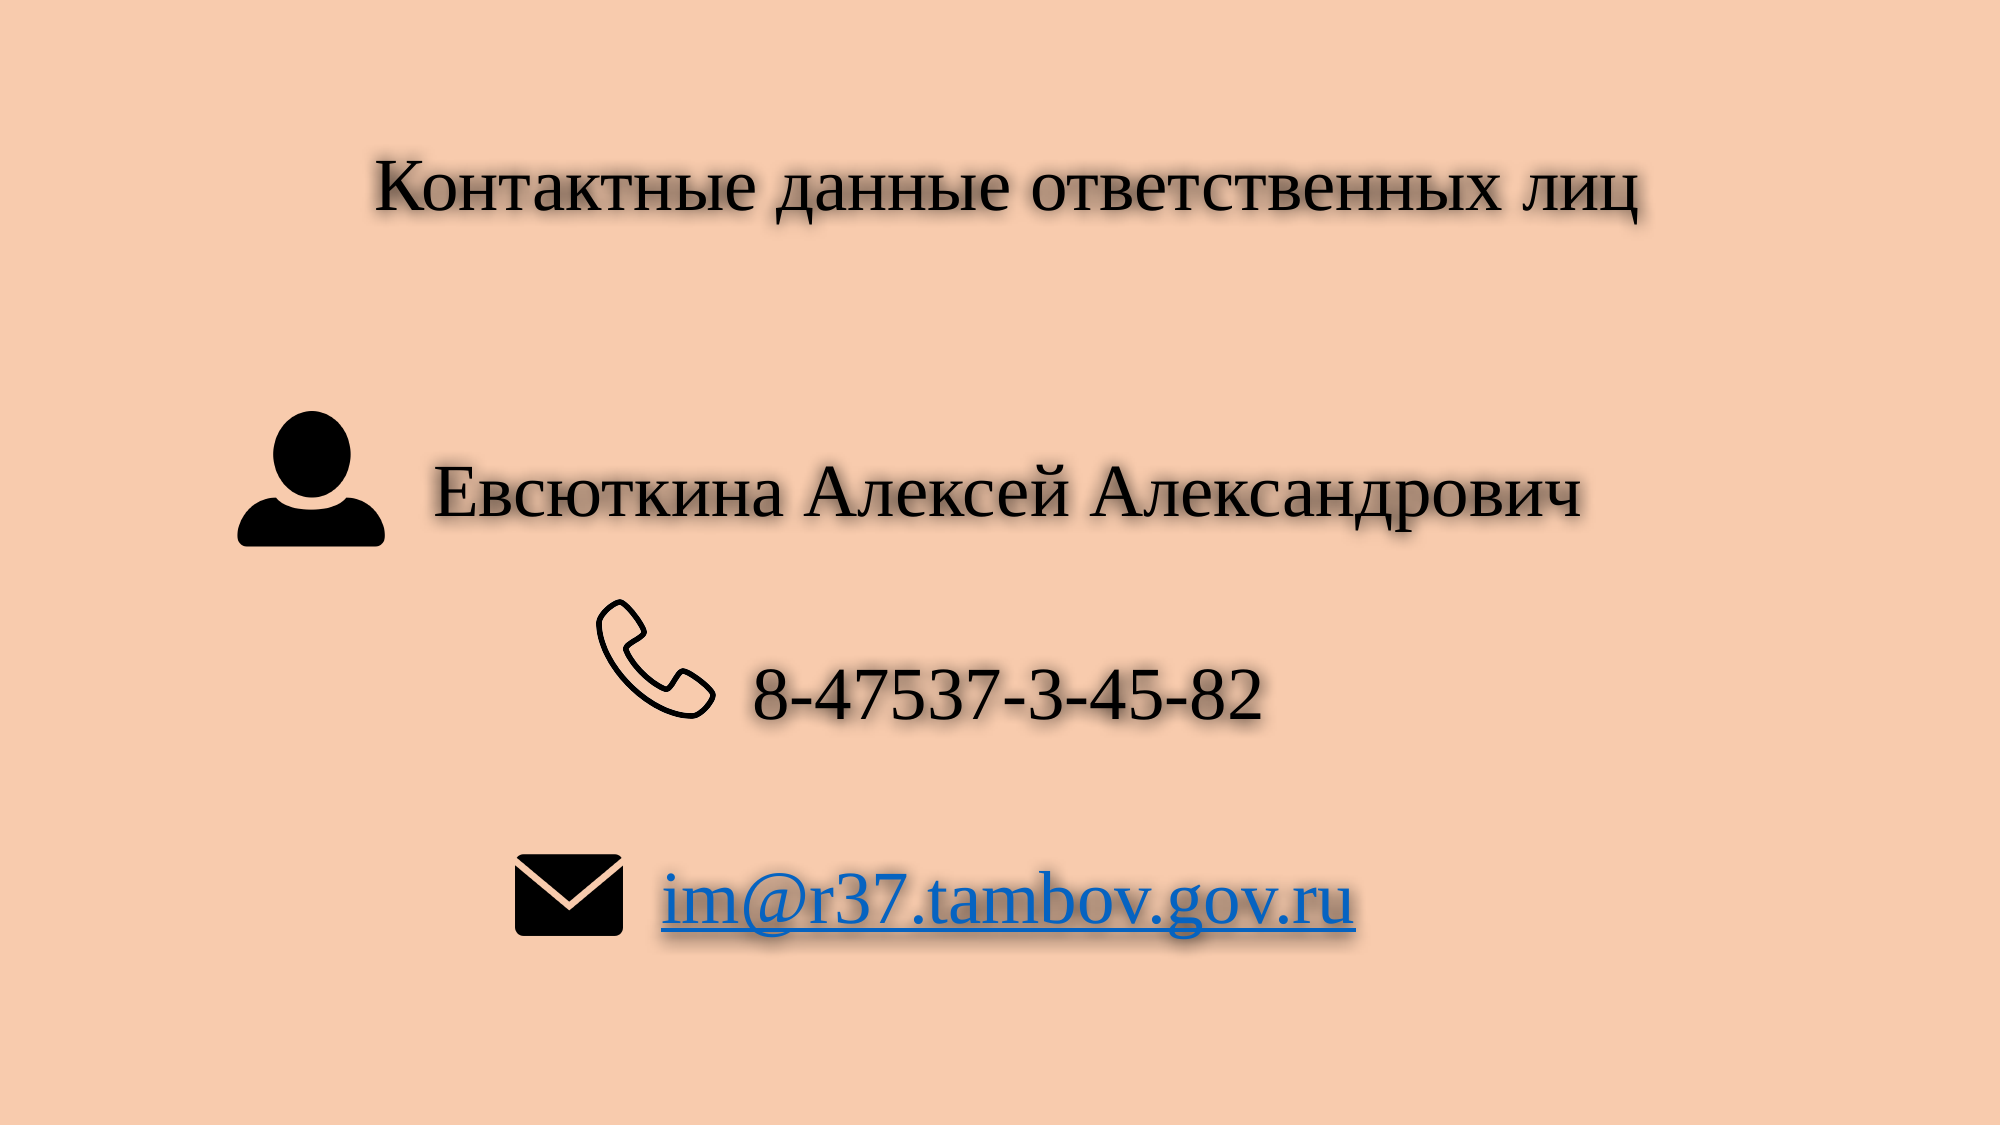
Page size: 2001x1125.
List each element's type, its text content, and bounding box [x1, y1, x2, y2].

picture [596, 599, 716, 719]
picture [515, 841, 623, 949]
picture [235, 411, 387, 563]
list Контактные данные ответственных лиц Евсюткина Алексей Александрович 8-47537-3-45-82 im@r37.tambov.gov.ru [46, 27, 1971, 1099]
